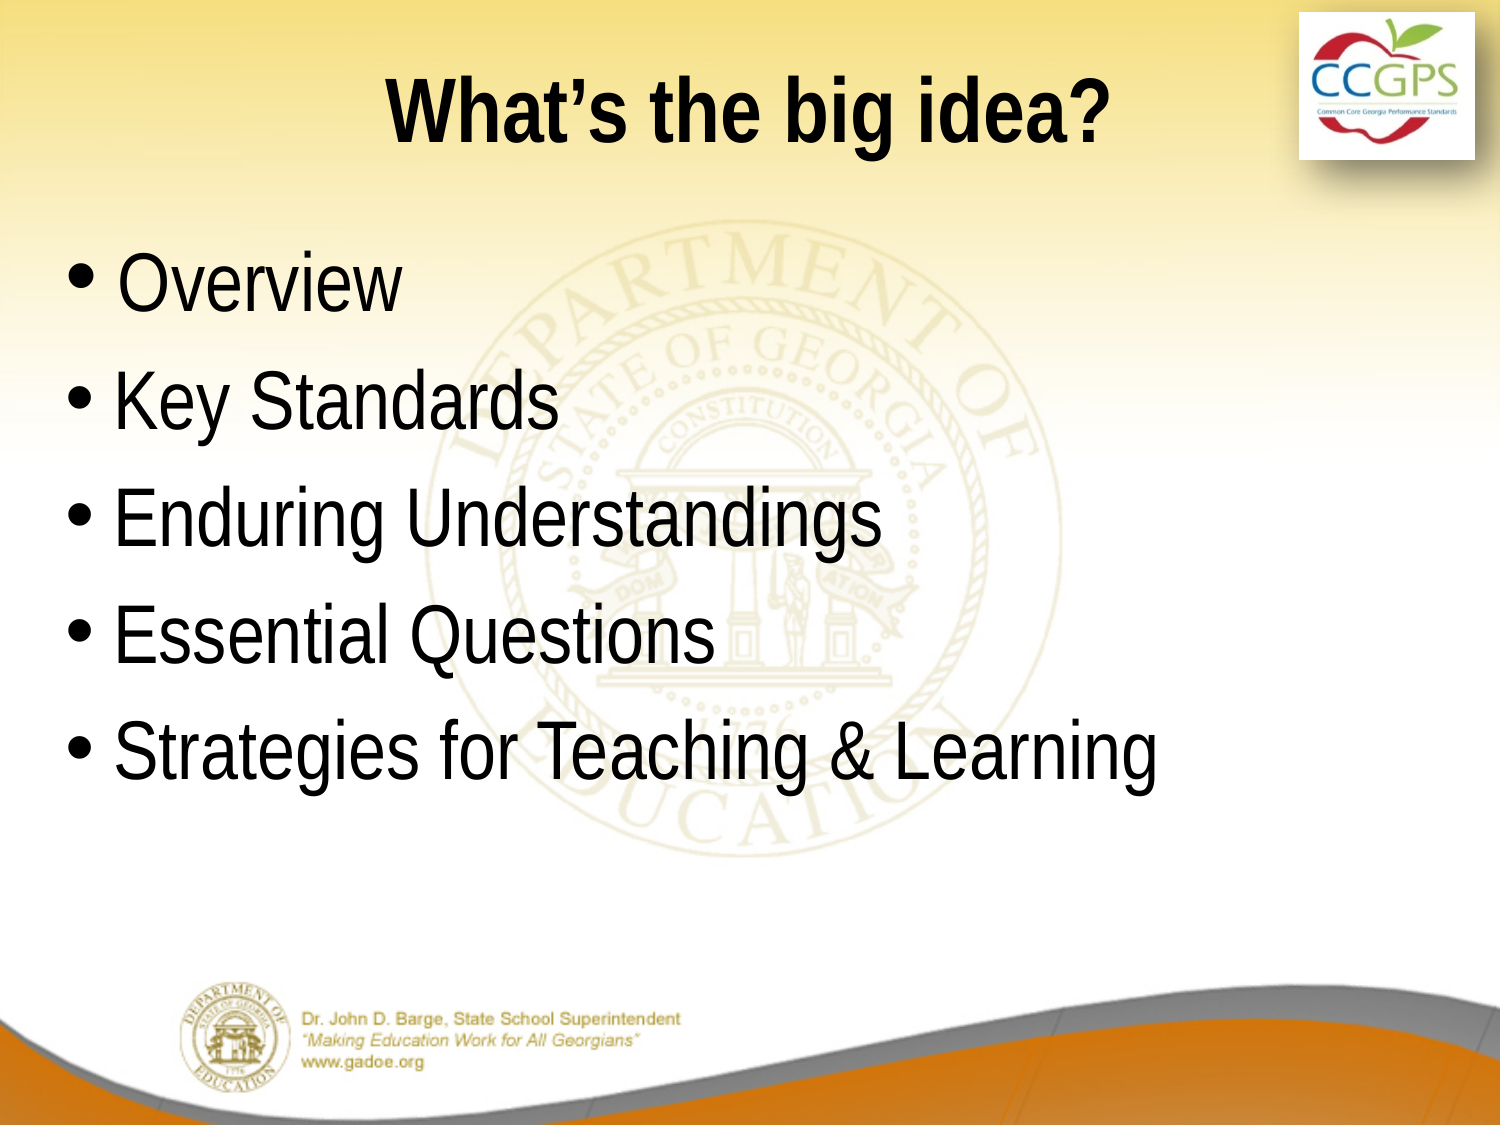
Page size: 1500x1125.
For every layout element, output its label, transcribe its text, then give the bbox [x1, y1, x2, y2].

subtitle Overview Key Standards Enduring Understandings Essential Questions Strategies for Teaching & Learning [49, 212, 1426, 926]
title What’s the big idea? [112, 49, 1284, 163]
picture [0, 0, 1500, 1125]
